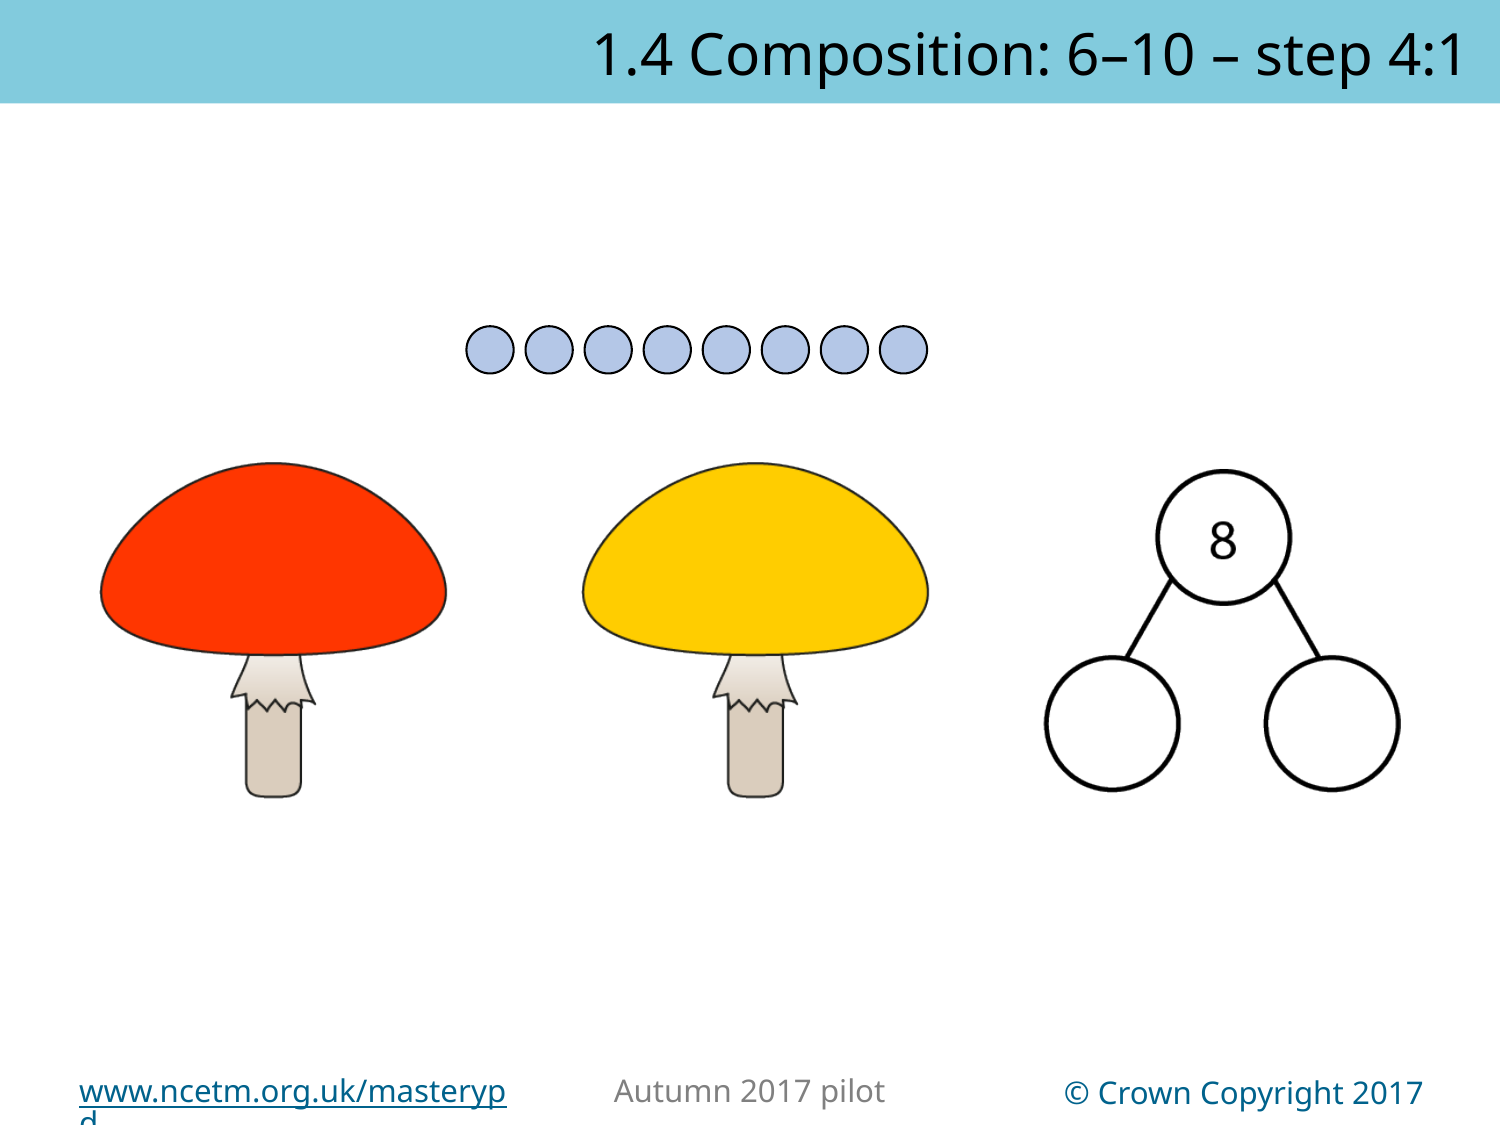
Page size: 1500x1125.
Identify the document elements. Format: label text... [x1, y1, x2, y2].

text_box [584, 326, 632, 374]
text_box [879, 326, 928, 374]
text_box [643, 326, 691, 374]
text_box [466, 326, 514, 374]
text_box [820, 326, 869, 374]
text_box [525, 326, 573, 374]
picture [99, 462, 1401, 799]
text_box [702, 326, 750, 374]
list 1.4 Composition: 6–10 – step 4:1 [0, 0, 1500, 104]
text_box [761, 326, 809, 374]
